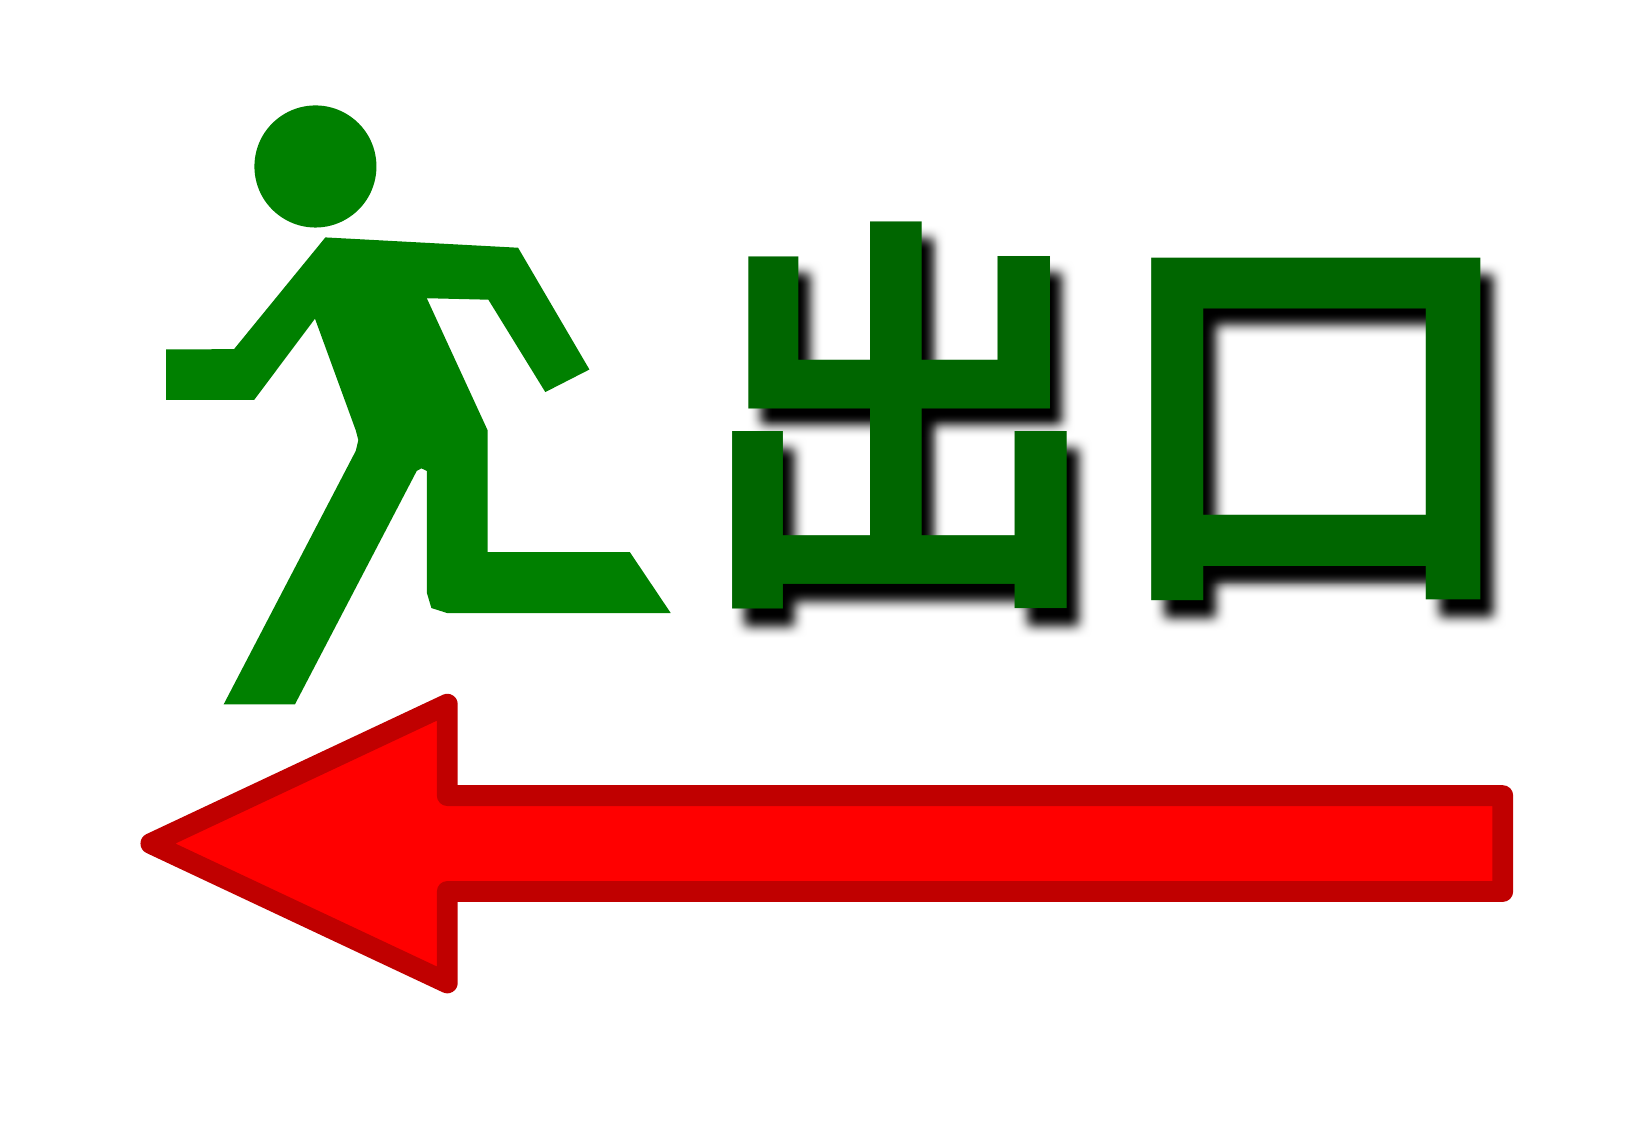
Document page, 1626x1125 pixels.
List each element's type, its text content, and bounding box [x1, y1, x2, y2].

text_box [165, 105, 671, 705]
text_box [148, 713, 1505, 985]
text_box 出口 [677, 147, 1540, 663]
